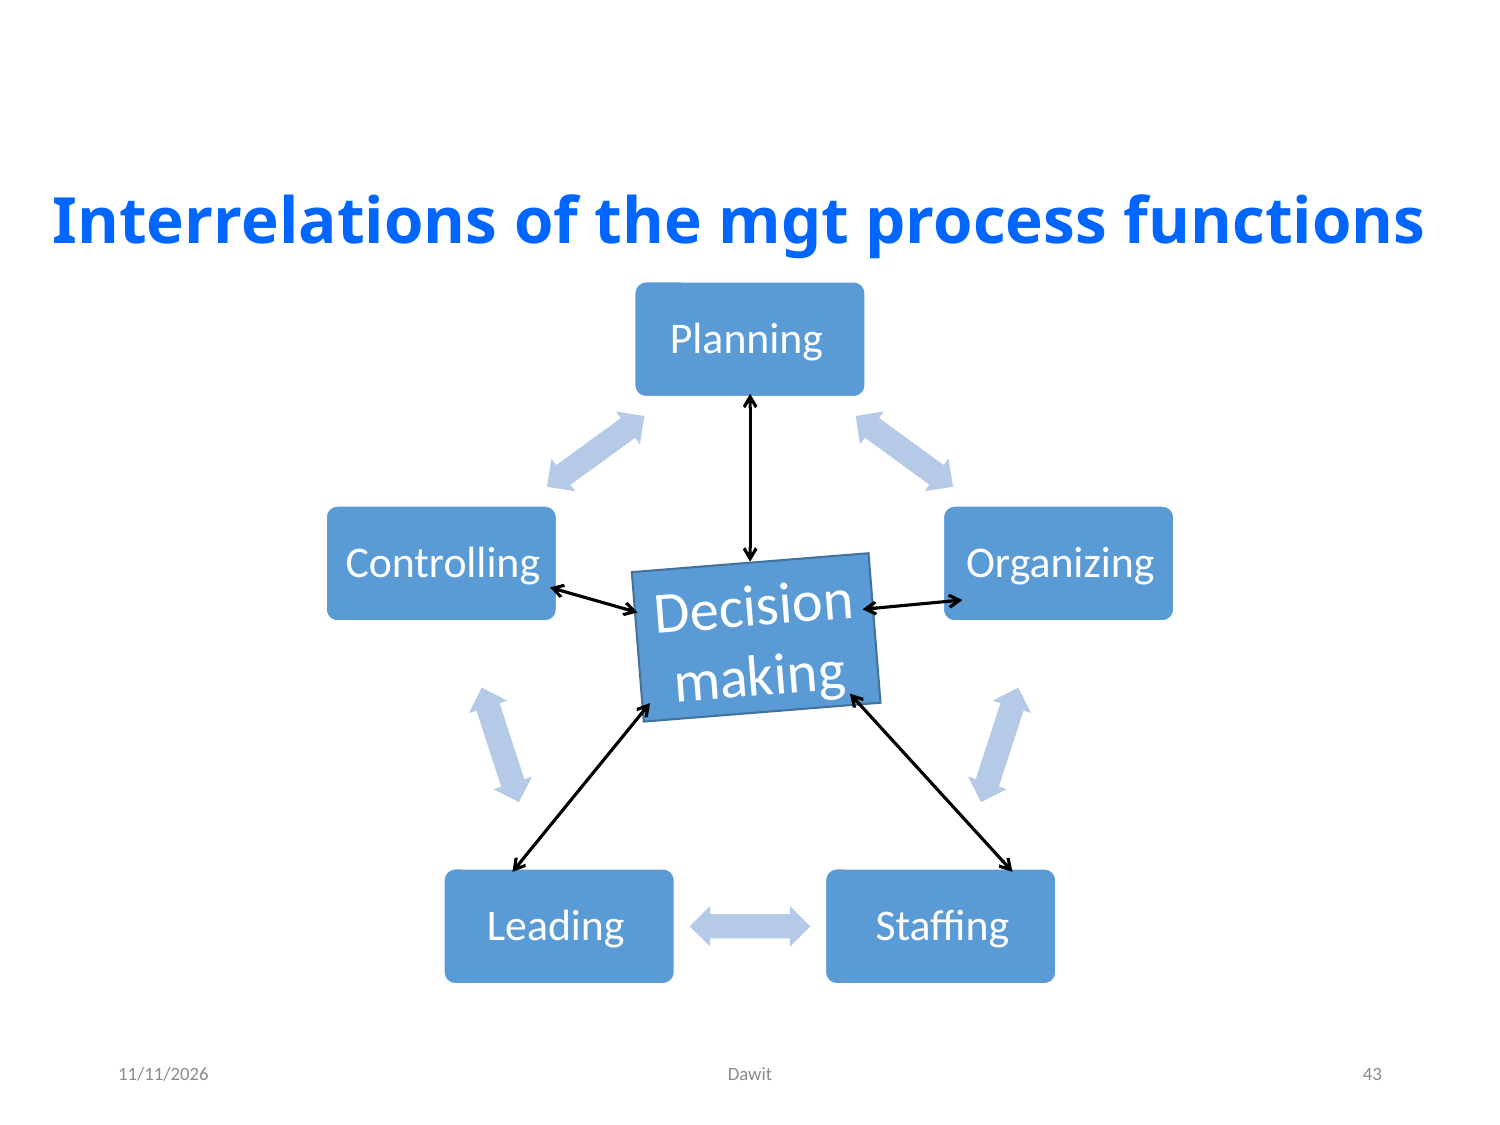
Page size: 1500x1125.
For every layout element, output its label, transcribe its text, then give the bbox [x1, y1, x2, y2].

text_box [842, 701, 1021, 865]
title Interrelations of the mgt process functions [37, 174, 1475, 272]
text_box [496, 718, 666, 857]
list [74, 281, 1425, 985]
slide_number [103, 1042, 441, 1103]
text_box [549, 587, 638, 613]
footer Dawit [496, 1042, 1004, 1103]
slide_number 43 [1059, 1042, 1397, 1103]
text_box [862, 599, 963, 610]
